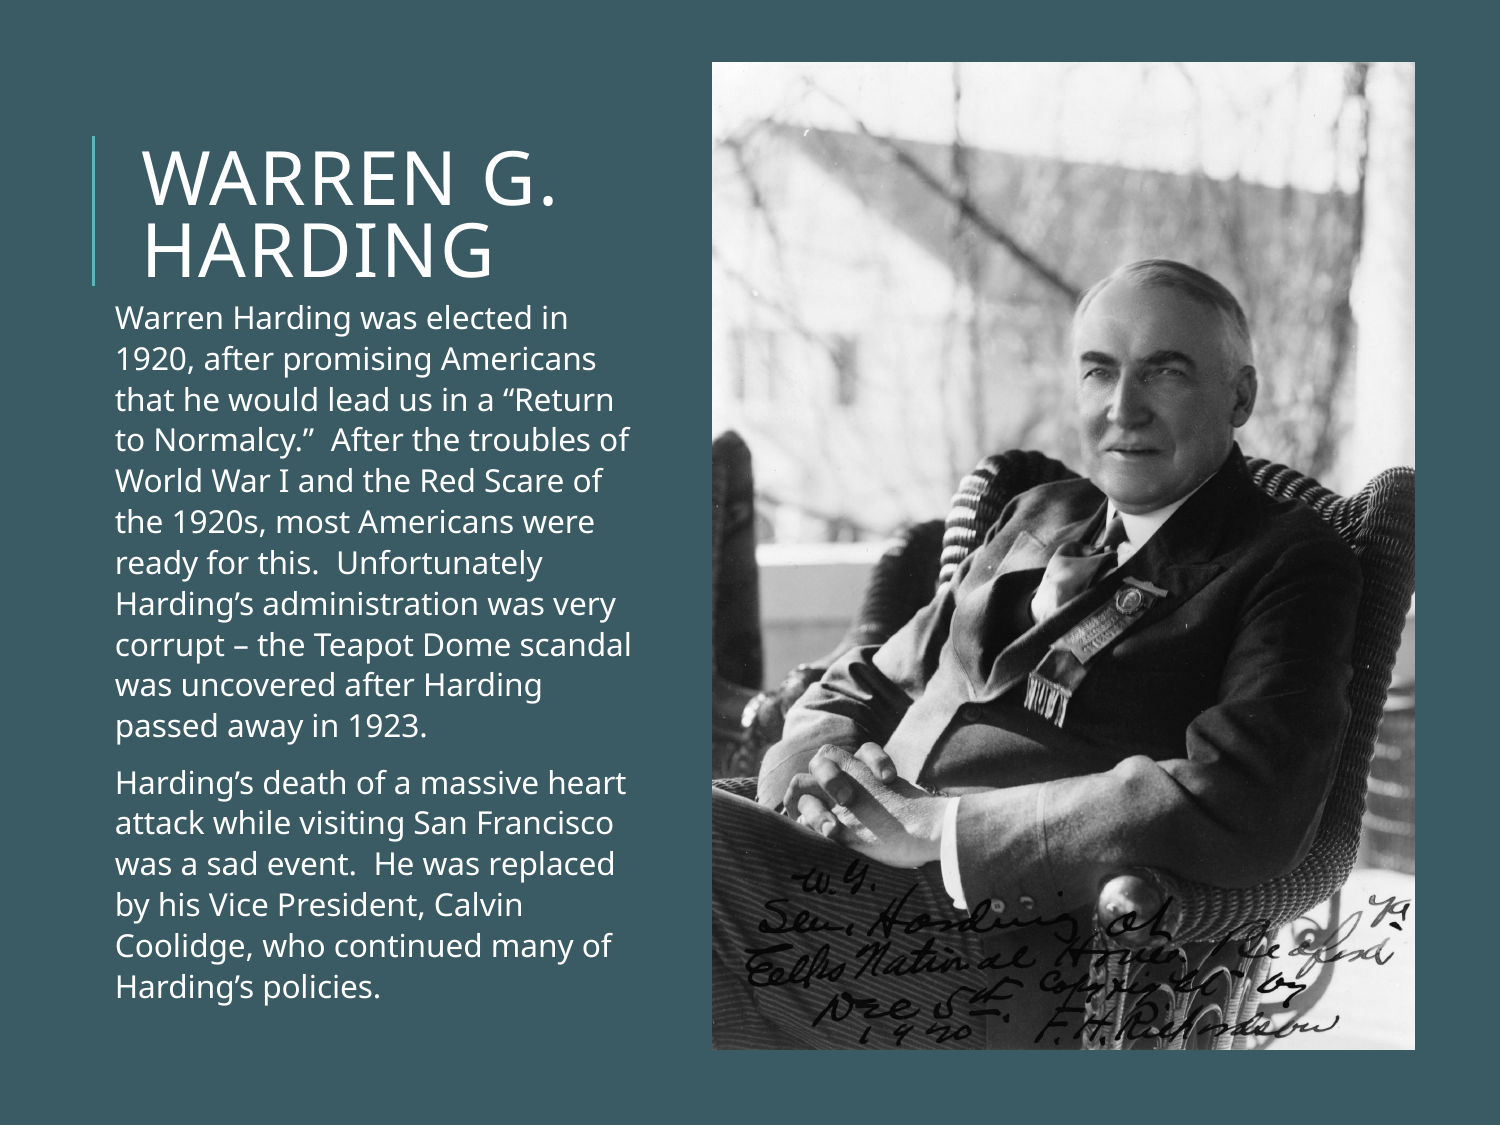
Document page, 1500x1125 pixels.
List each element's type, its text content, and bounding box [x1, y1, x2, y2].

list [712, 62, 1415, 1051]
title WARREN G. HARDING [126, 77, 666, 287]
list Warren Harding was elected in 1920, after promising Americans that he would lead us in a “Return to Normalcy.” After the troubles of World War I and the Red Scare of the 1920s, most Americans were ready for this. Unfortunately Harding’s administration was very corrupt – the Teapot Dome scandal was uncovered after Harding passed away in 1923. Harding’s death of a massive heart attack while visiting San Francisco was a sad event. He was replaced by his Vice President, Calvin Coolidge, who continued many of Harding’s policies. [99, 287, 666, 1025]
